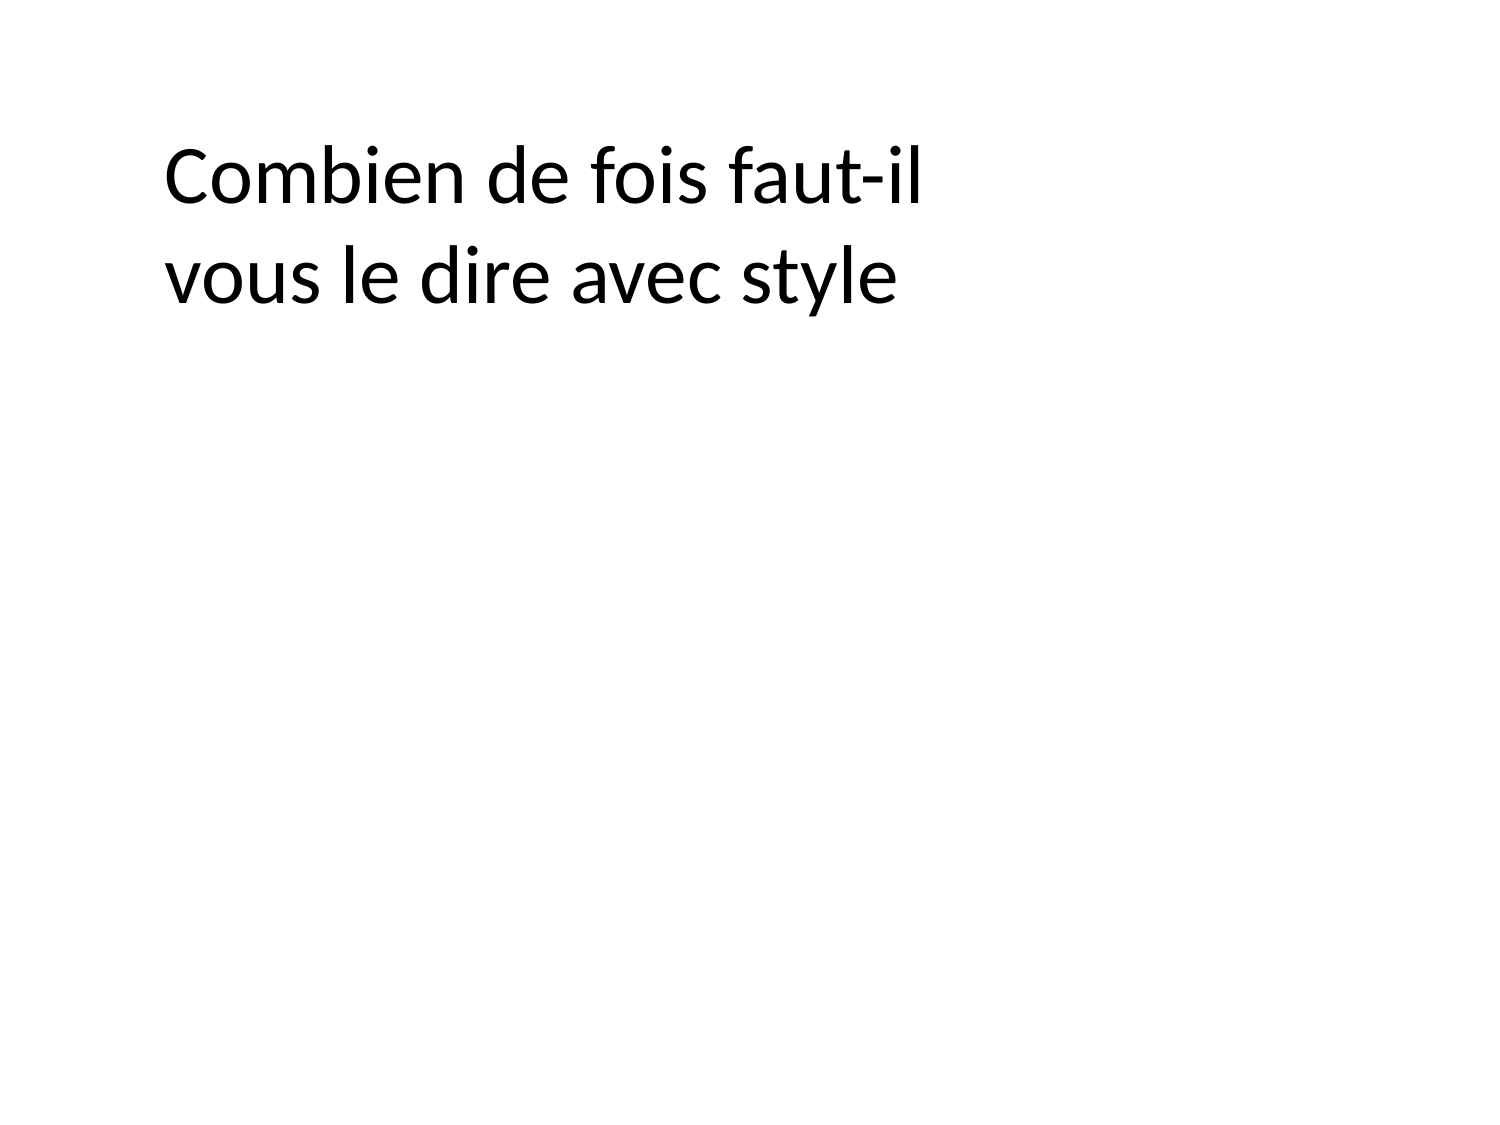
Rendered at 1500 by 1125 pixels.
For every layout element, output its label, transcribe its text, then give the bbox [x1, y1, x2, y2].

text_box Combien de fois faut-il vous le dire avec style [150, 112, 1325, 428]
